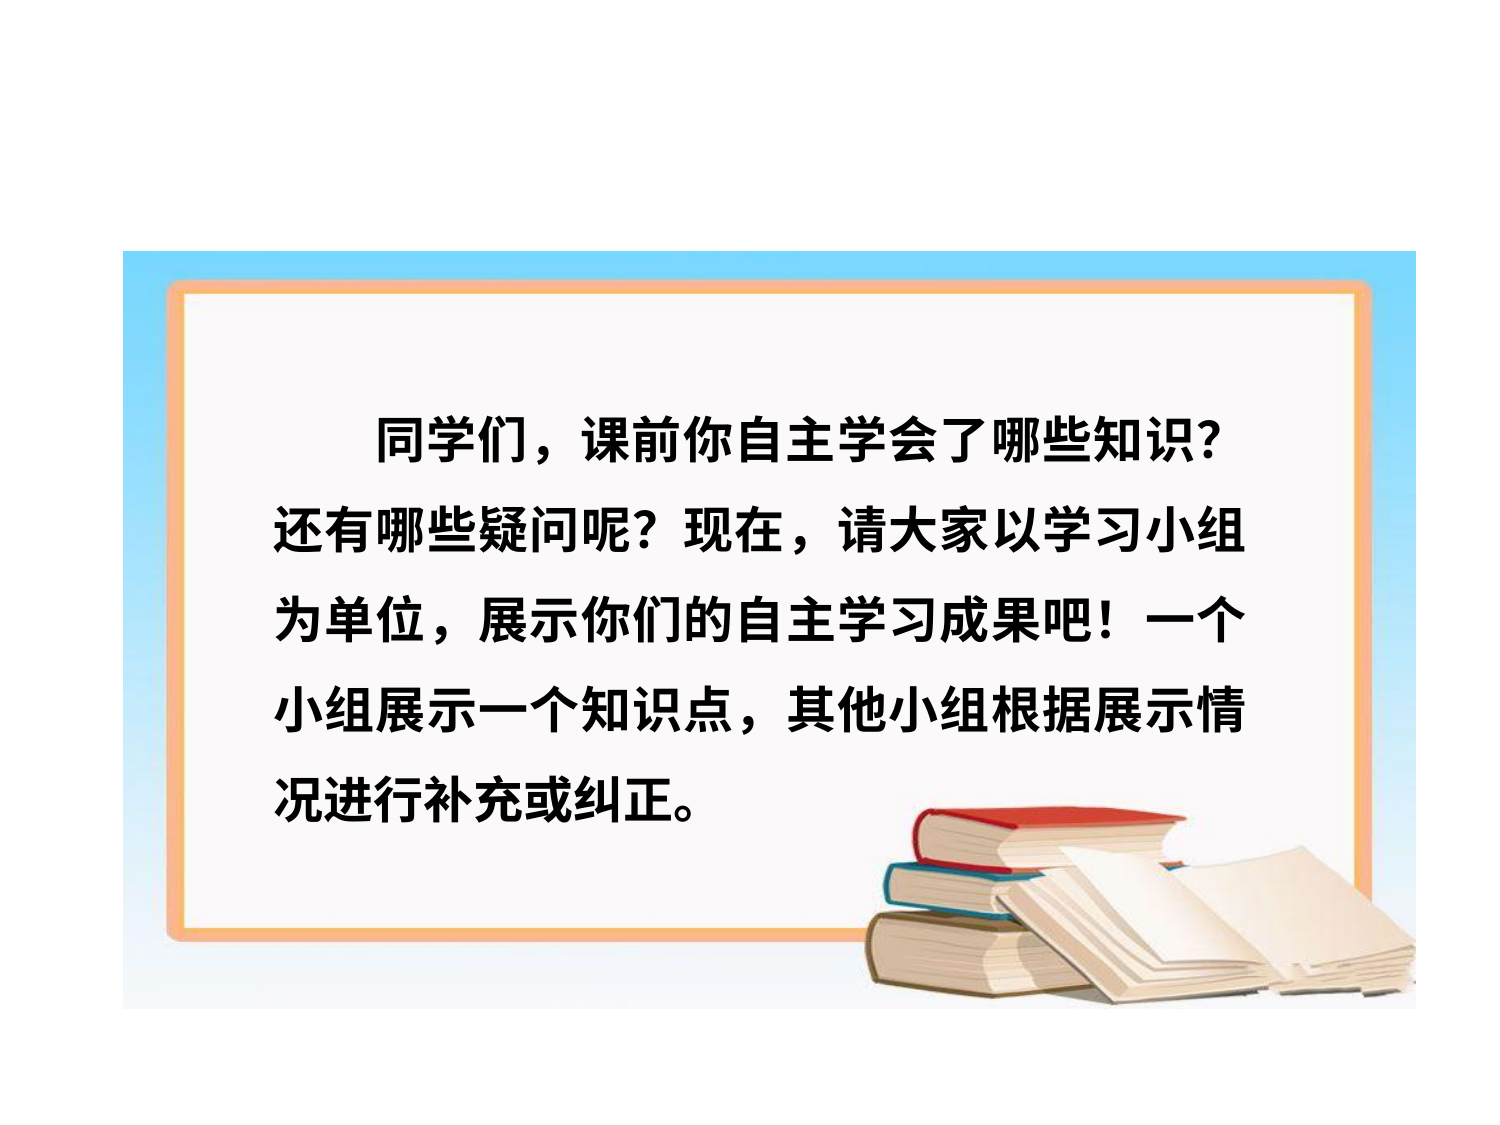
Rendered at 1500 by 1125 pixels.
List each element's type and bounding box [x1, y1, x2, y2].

picture [123, 251, 1416, 1009]
